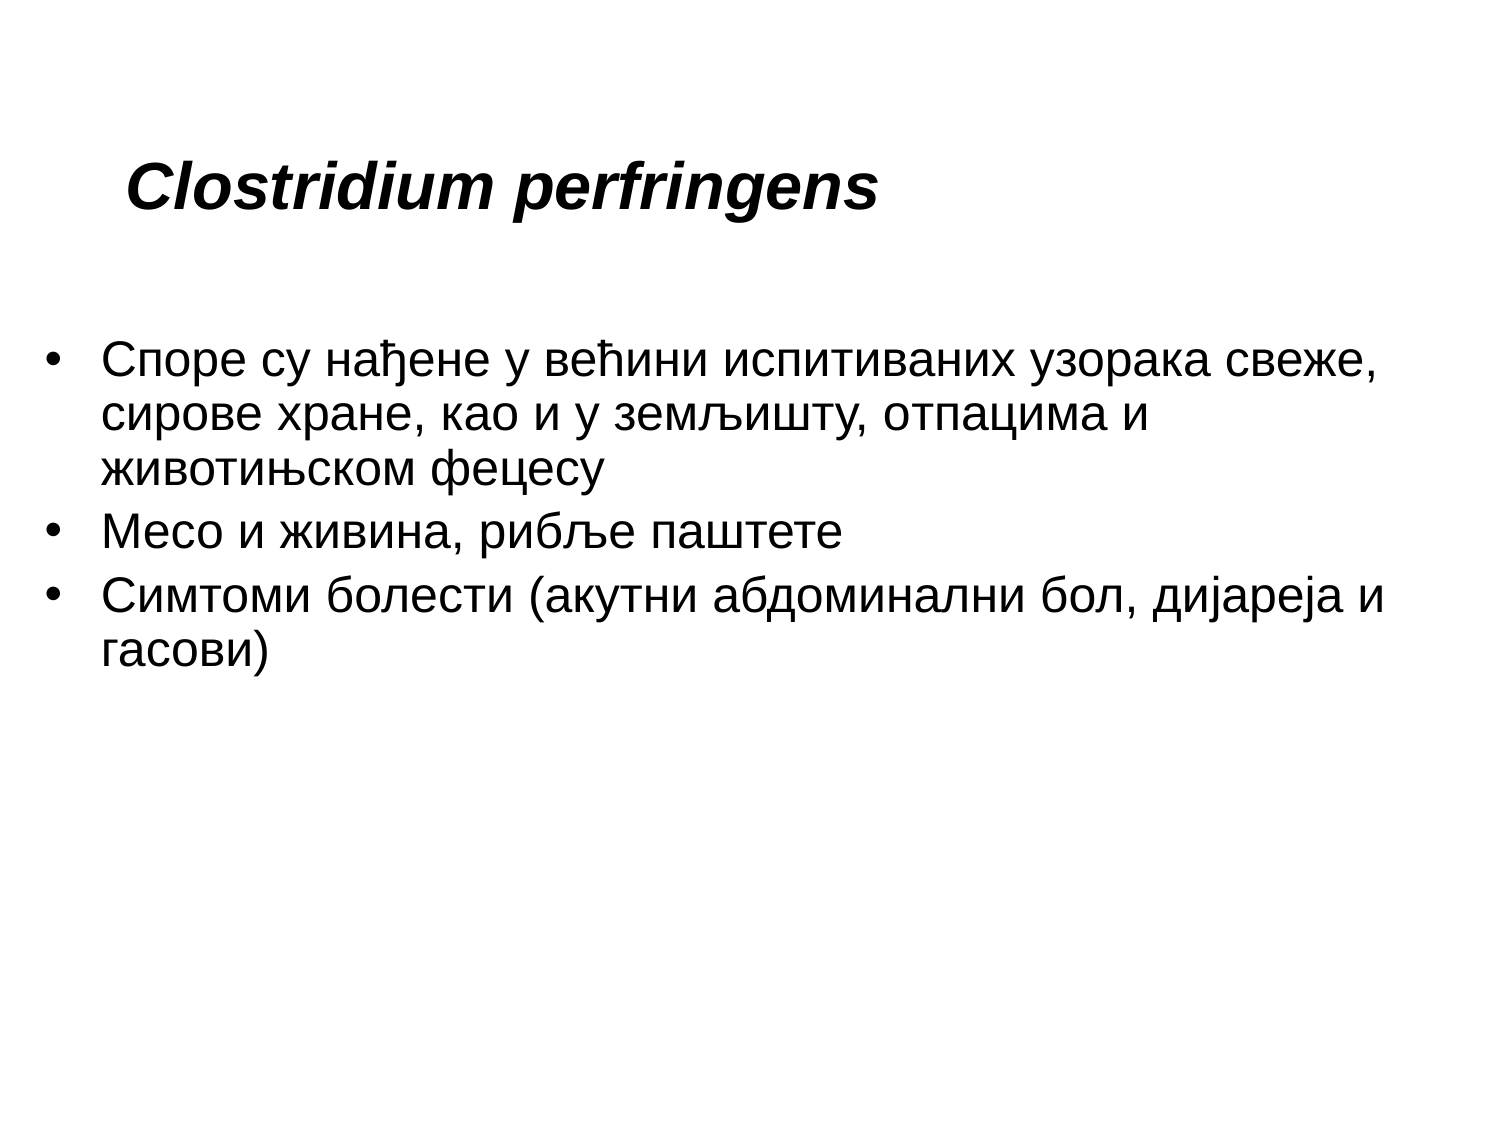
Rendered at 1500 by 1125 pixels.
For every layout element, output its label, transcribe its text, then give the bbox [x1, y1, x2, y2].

text_box Споре су нађене у већини испитиваних узорака свеже, сирове хране, као и у земљишту, отпацима и животињском фецесу Месо и живина, рибље паштете Симтоми болести (акутни абдоминални бол, дијареја и гасови) [29, 326, 1405, 1002]
title Clostridium perfringens [0, 42, 1179, 231]
